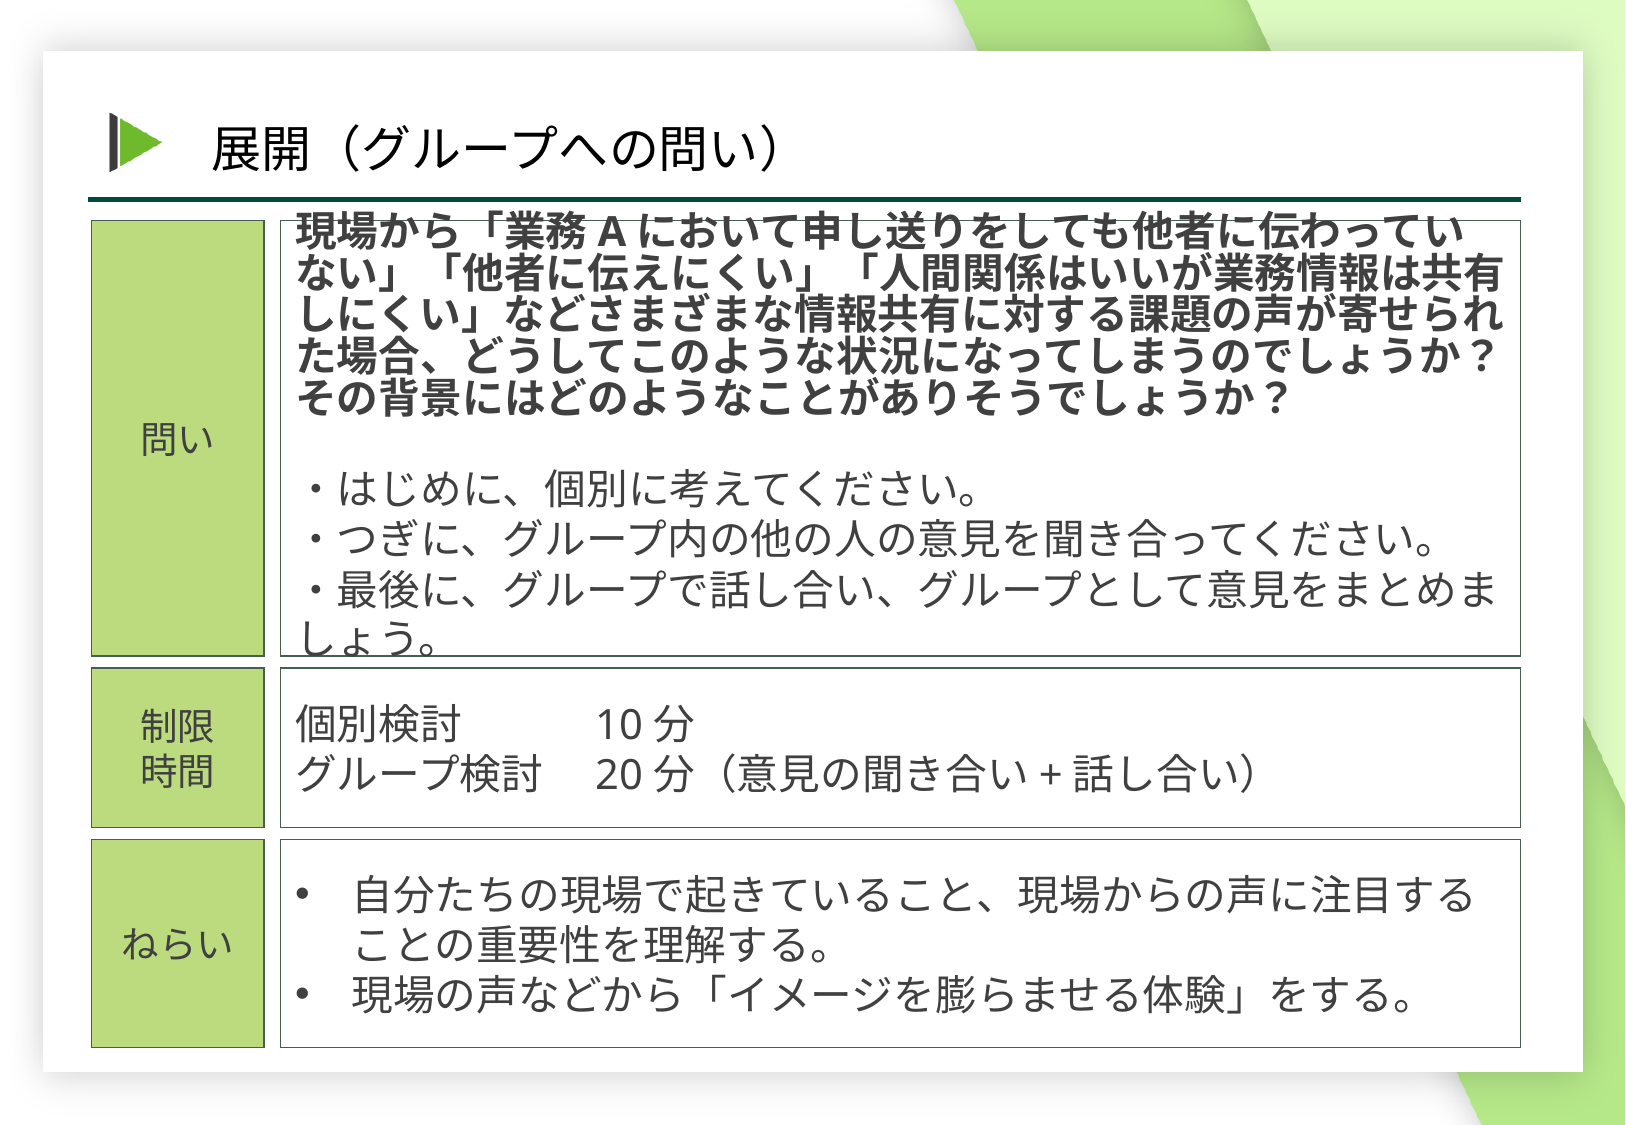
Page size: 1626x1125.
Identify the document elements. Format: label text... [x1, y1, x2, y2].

picture [0, 0, 1625, 1125]
text_box 現場から「業務Aにおいて申し送りをしても他者に伝わっていない」「他者に伝えにくい」「人間関係はいいが業務情報は共有しにくい」などさまざまな情報共有に対する課題の声が寄せられた場合、どうしてこのような状況になってしまうのでしょうか？その背景にはどのようなことがありそうでしょうか？ ・はじめに、個別に考えてください。 ・つぎに、グループ内の他の人の意見を聞き合ってください。 ・最後に、グループで話し合い、グループとして意見をまとめましょう。 [279, 219, 1521, 657]
text_box 自分たちの現場で起きていること、現場からの声に注目することの重要性を理解する。 現場の声などから「イメージを膨らませる体験」をする。 [279, 839, 1521, 1049]
text_box 制限 時間 [90, 667, 265, 829]
text_box 個別検討 10分 グループ検討 20分（意見の聞き合い+話し合い） [279, 667, 1521, 829]
text_box 問い [90, 219, 265, 657]
text_box ねらい [90, 839, 265, 1049]
